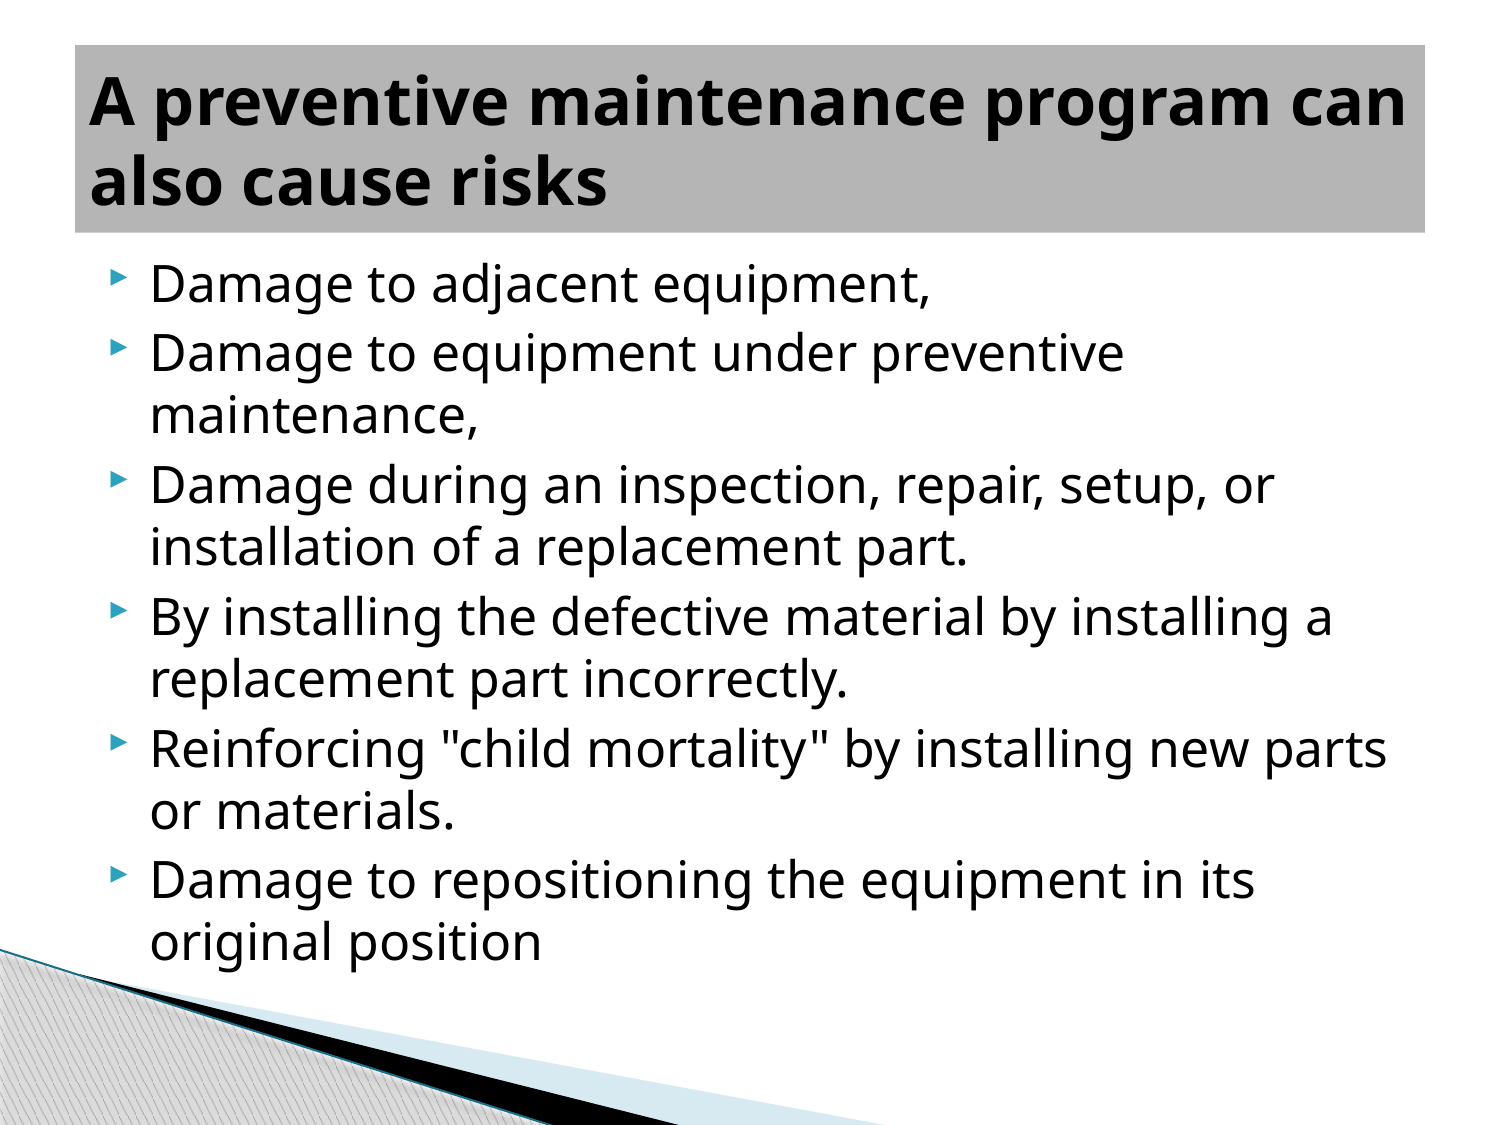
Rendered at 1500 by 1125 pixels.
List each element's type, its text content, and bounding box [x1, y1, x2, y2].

title A preventive maintenance program can also cause risks [75, 45, 1425, 233]
list Damage to adjacent equipment, Damage to equipment under preventive maintenance, Damage during an inspection, repair, setup, or installation of a replacement part. By installing the defective material by installing a replacement part incorrectly. Reinforcing "child mortality" by installing new parts or materials. Damage to repositioning the equipment in its original position [75, 243, 1425, 986]
